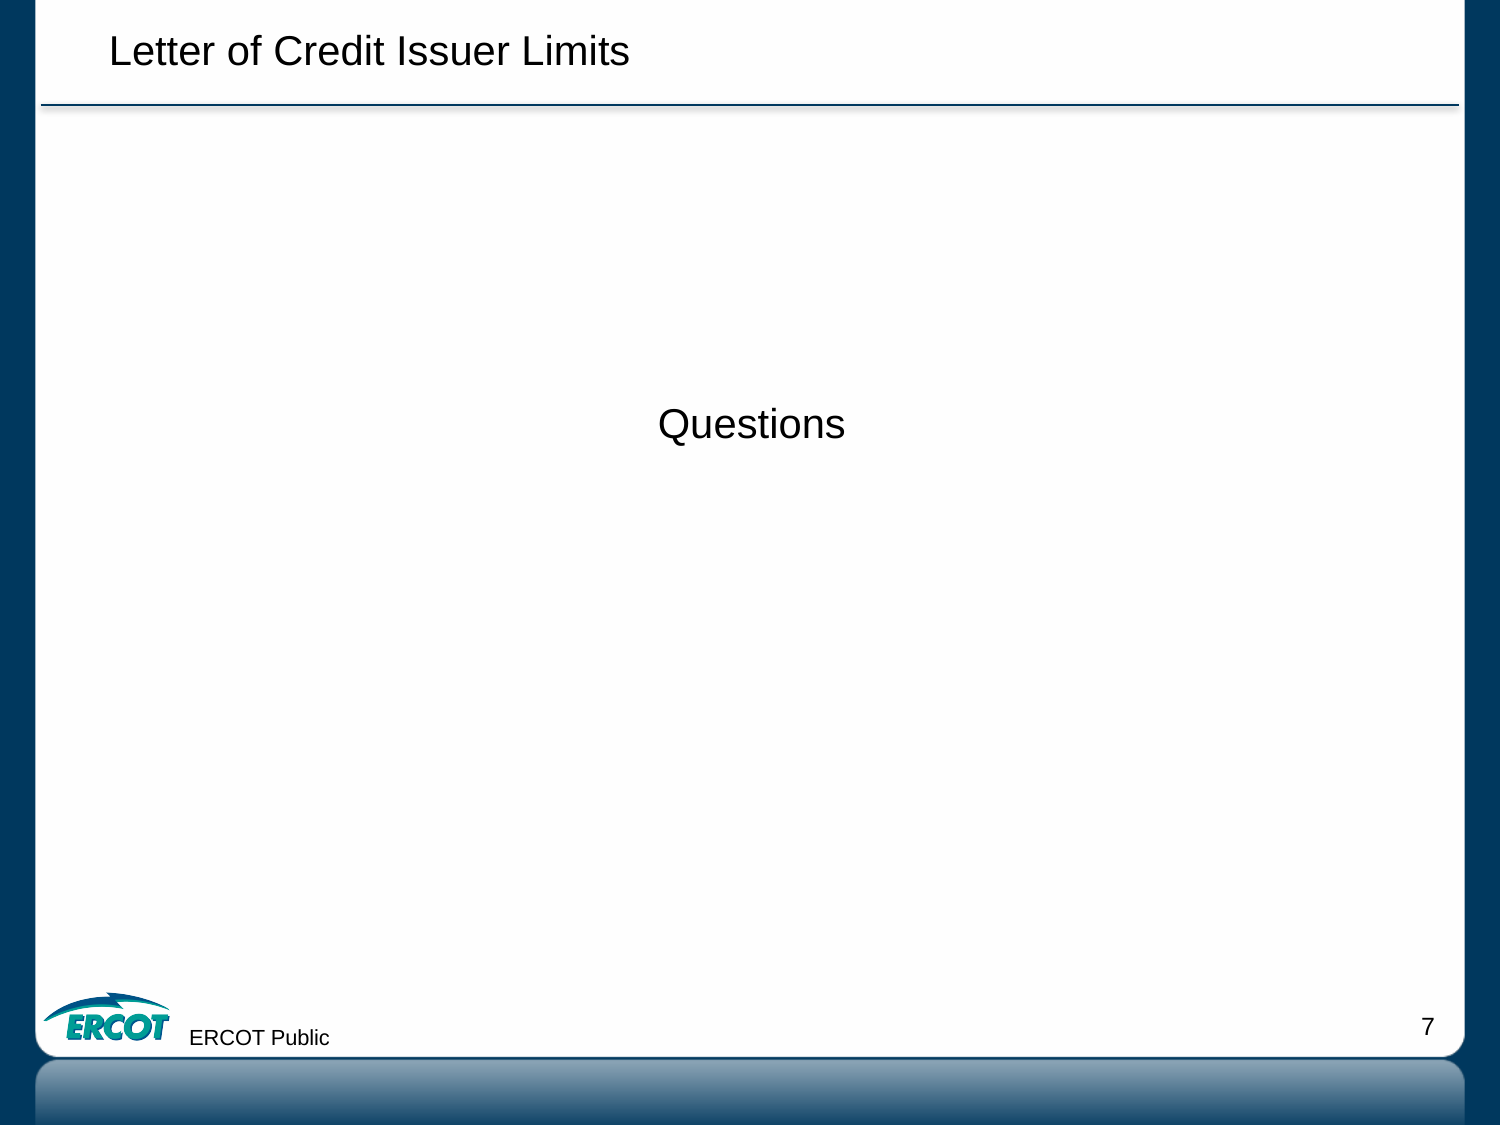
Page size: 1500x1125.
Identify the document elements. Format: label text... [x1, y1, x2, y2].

text_box Questions [83, 389, 1421, 555]
text_box ERCOT Public [174, 989, 1301, 1058]
text_box Letter of Credit Issuer Limits [93, 2, 1346, 96]
picture [35, 0, 1465, 1125]
